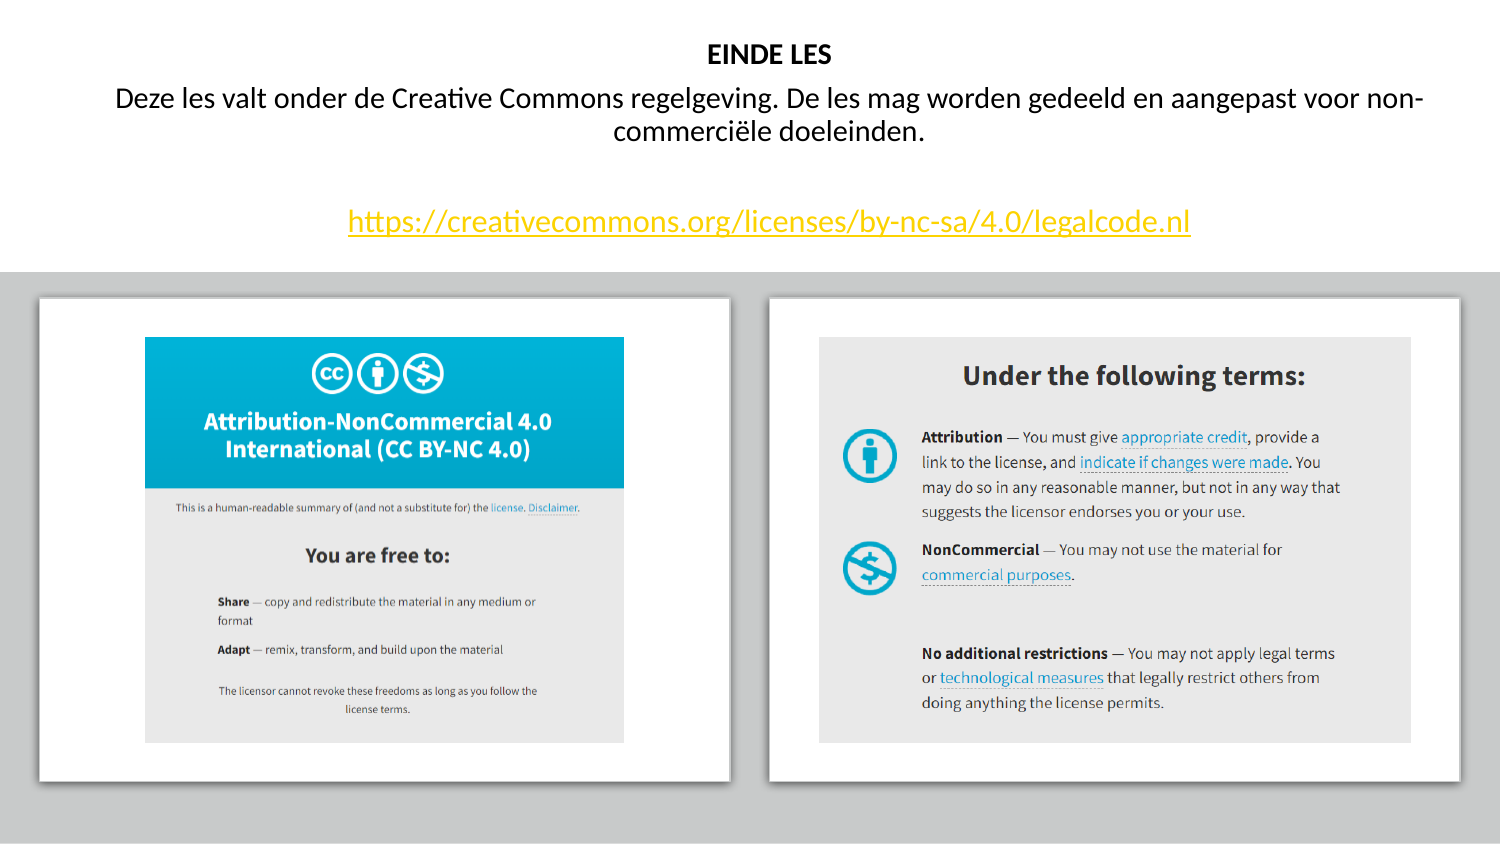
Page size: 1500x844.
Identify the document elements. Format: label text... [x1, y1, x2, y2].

text_box [0, 270, 1500, 844]
picture [819, 337, 1411, 743]
text_box EINDE LES Deze les valt onder de Creative Commons regelgeving. De les mag worden gedeeld en aangepast voor non-commerciële doeleinden. https://creativecommons.org/licenses/by-nc-sa/4.0/legalcode.nl [90, 30, 1448, 248]
picture [145, 337, 624, 743]
text_box [37, 296, 732, 784]
text_box [767, 296, 1462, 784]
